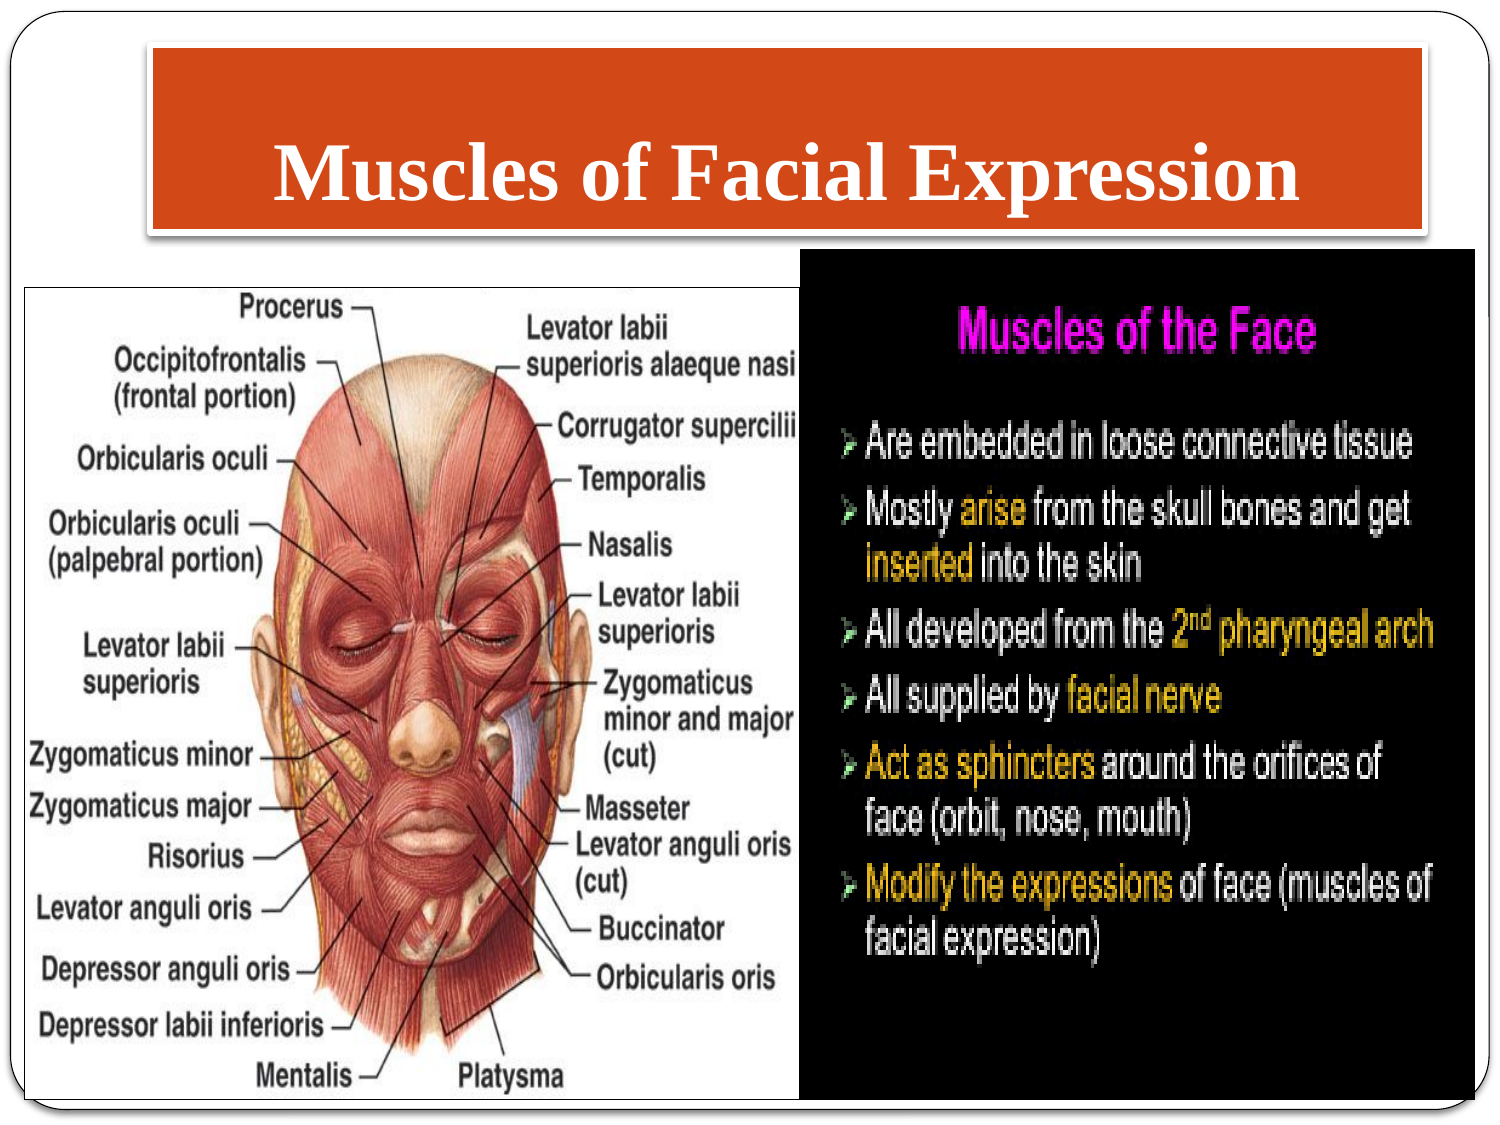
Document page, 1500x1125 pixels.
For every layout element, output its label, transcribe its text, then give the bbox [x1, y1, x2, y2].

title Muscles of Facial Expression [147, 42, 1428, 236]
picture [24, 287, 801, 1101]
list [799, 249, 1476, 1101]
